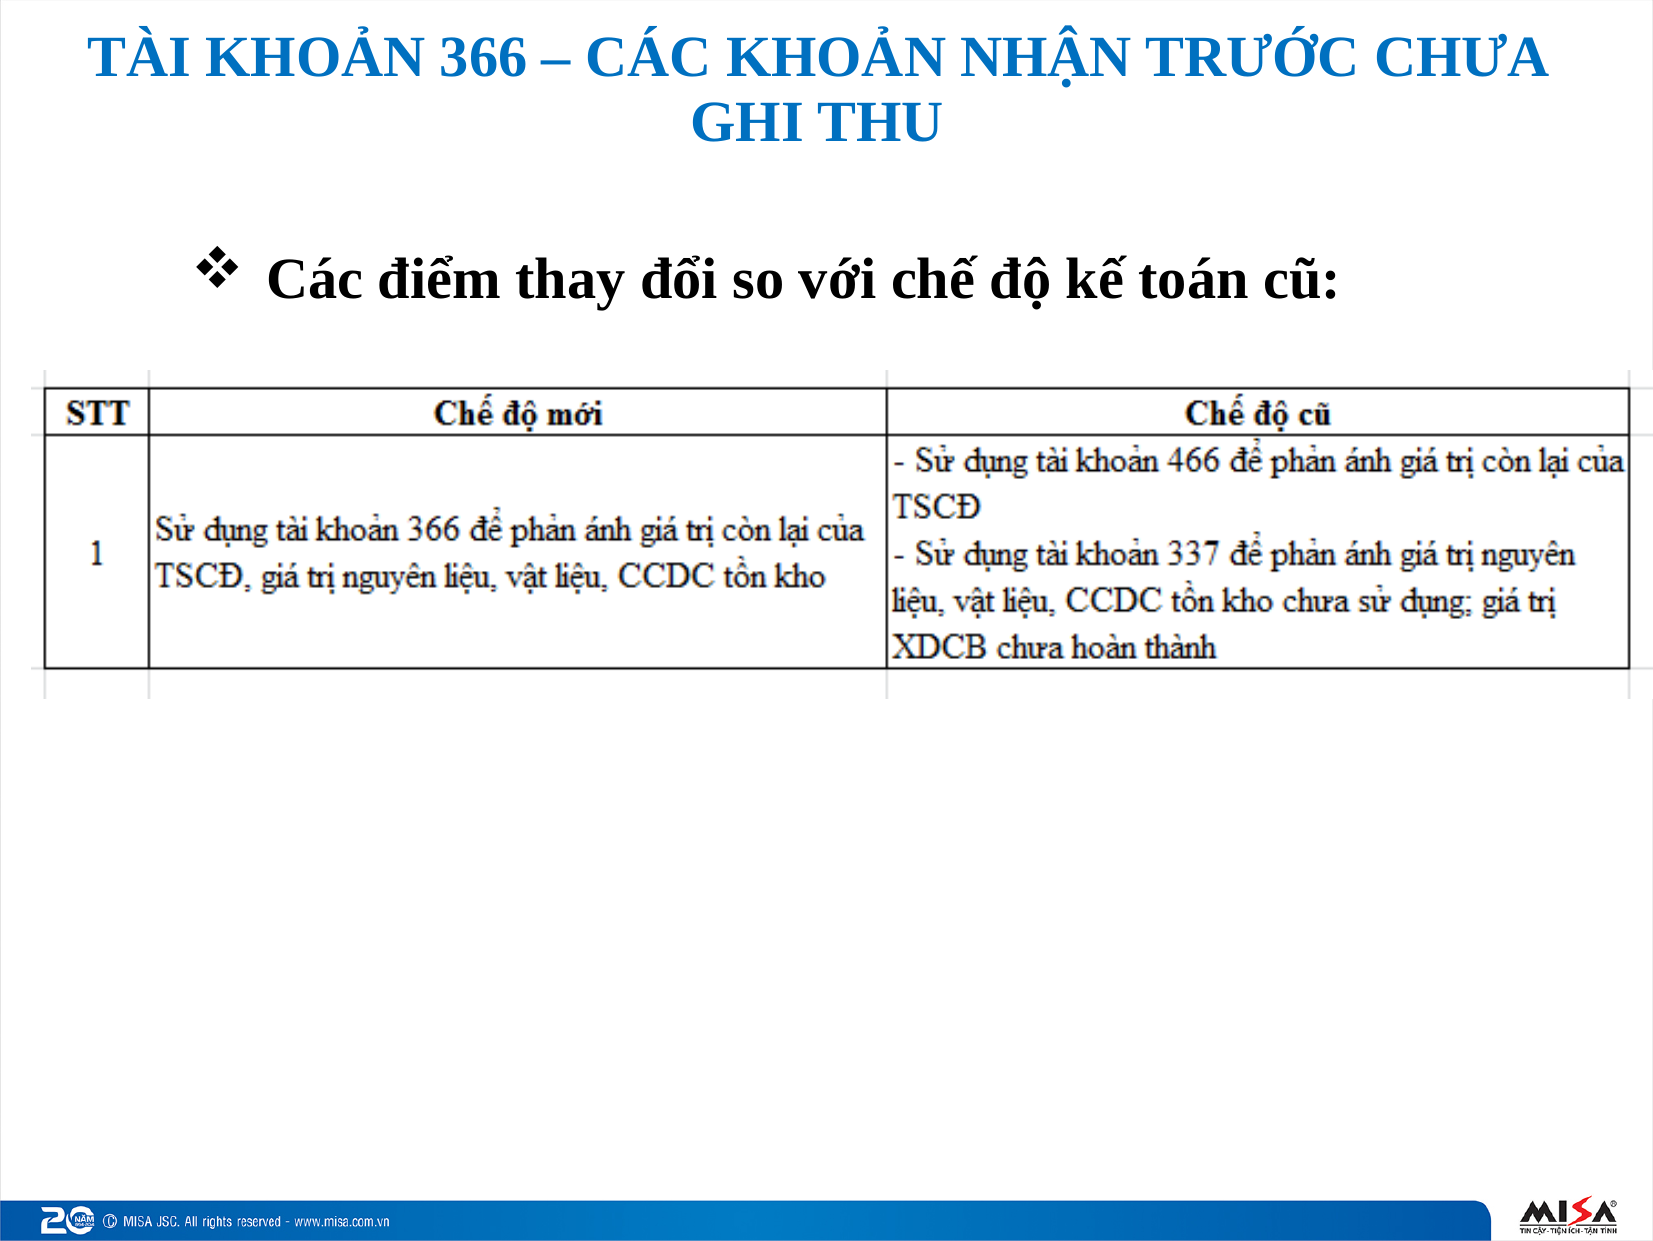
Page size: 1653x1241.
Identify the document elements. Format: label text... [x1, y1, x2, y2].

text_box Các điểm thay đổi so với chế độ kế toán cũ: [176, 232, 1439, 369]
title TÀI KHOẢN 366 – CÁC KHOẢN NHẬN TRƯỚC CHƯA GHI THU [76, 32, 1558, 146]
picture [0, 0, 1653, 1241]
